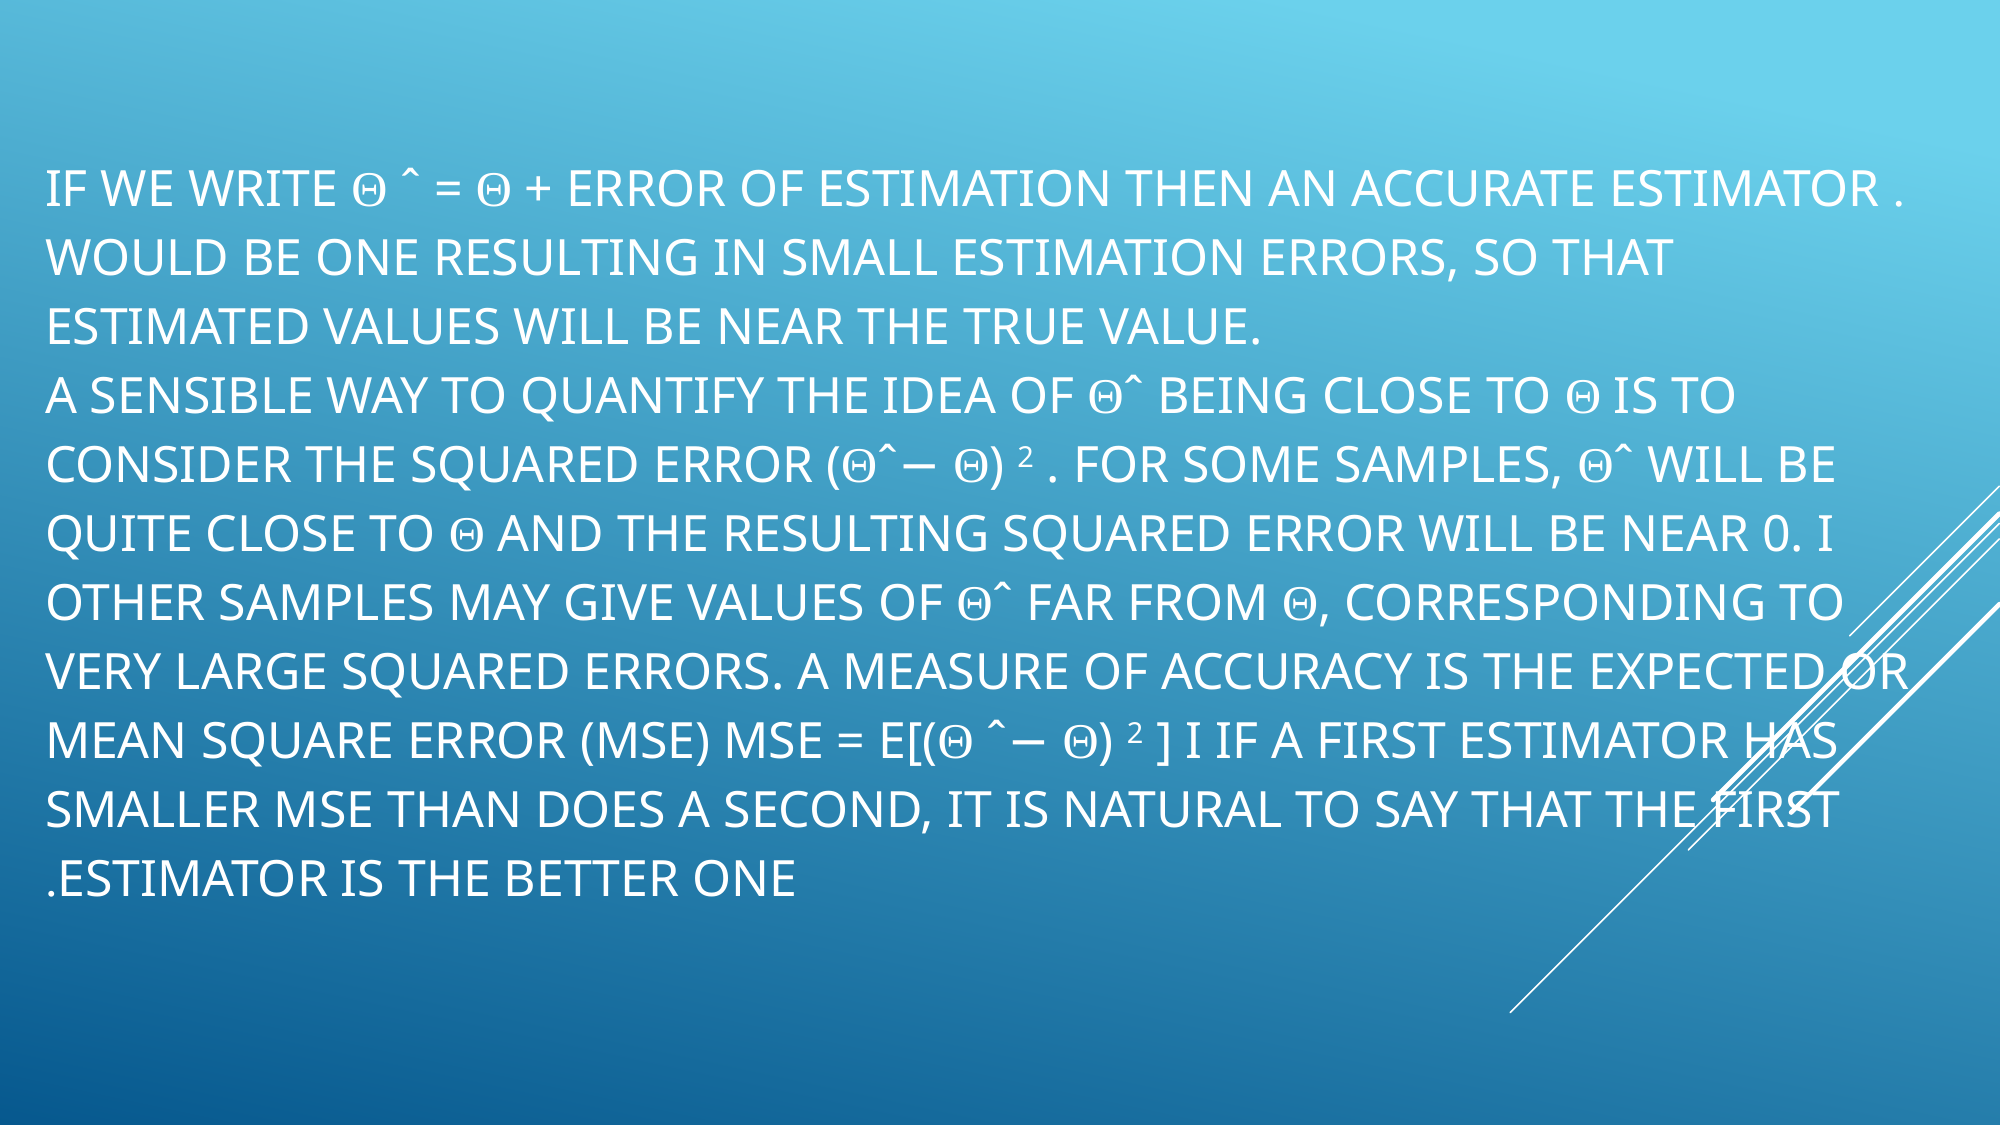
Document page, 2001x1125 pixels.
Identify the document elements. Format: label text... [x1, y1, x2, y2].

title . If we write θ ˆ = θ + error of estimation then an accurate estimator would be one resulting in small estimation errors, so that estimated values will be near the true value. A sensible way to quantify the idea of θˆ being close to θ is to consider the squared error (θˆ− θ) 2 . For some samples, θˆ will be quite close to θ and the resulting squared error will be near 0. I Other samples may give values of θˆ far from θ, corresponding to very large squared errors. A measure of accuracy is the expected or mean square error (MSE) MSE = E[(θ ˆ− θ) 2 ] I If a first estimator has smaller MSE than does a second, it is natural to say that the first estimator is the better one. [30, 21, 1968, 1093]
